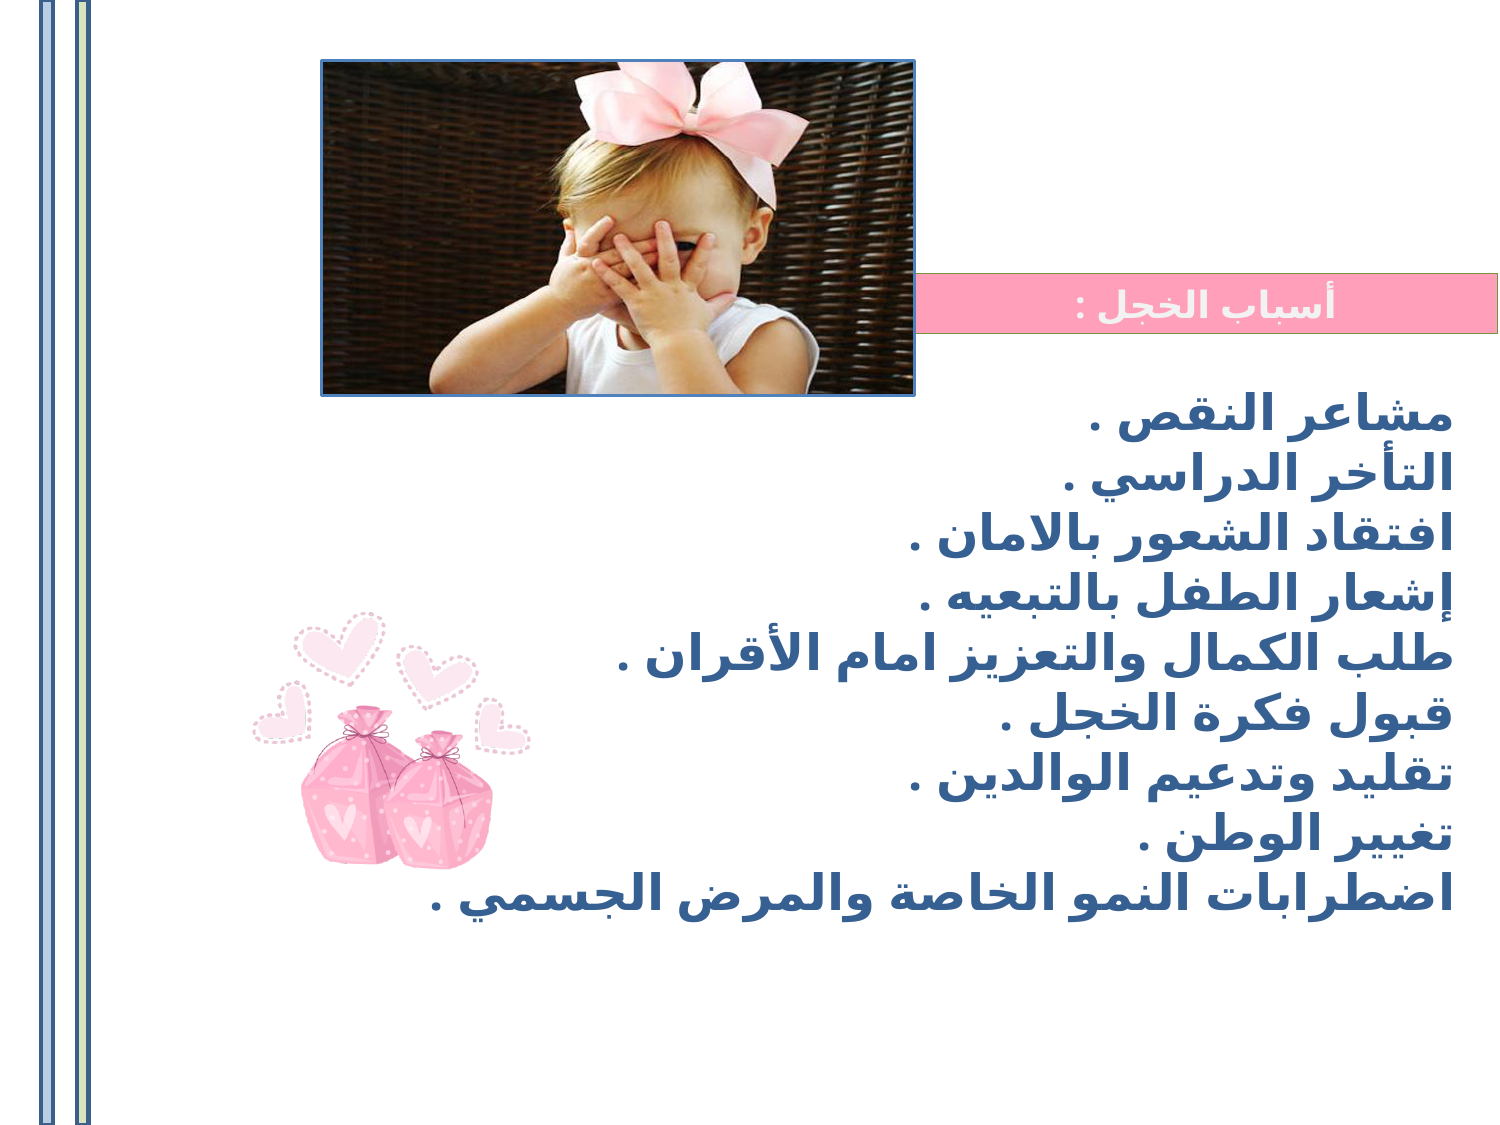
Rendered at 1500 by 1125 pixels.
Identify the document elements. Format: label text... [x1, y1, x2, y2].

text_box أسباب الخجل : [918, 273, 1498, 334]
picture [322, 61, 914, 394]
text_box [39, 0, 55, 1125]
text_box [75, 0, 91, 1125]
picture [206, 547, 538, 896]
text_box مشاعر النقص . التأخر الدراسي . افتقاد الشعور بالامان . إشعار الطفل بالتبعيه . طلب الكمال والتعزيز امام الأقران . قبول فكرة الخجل . تقليد وتدعيم الوالدين . تغيير الوطن . اضطرابات النمو الخاصة والمرض الجسمي . [242, 373, 1471, 929]
